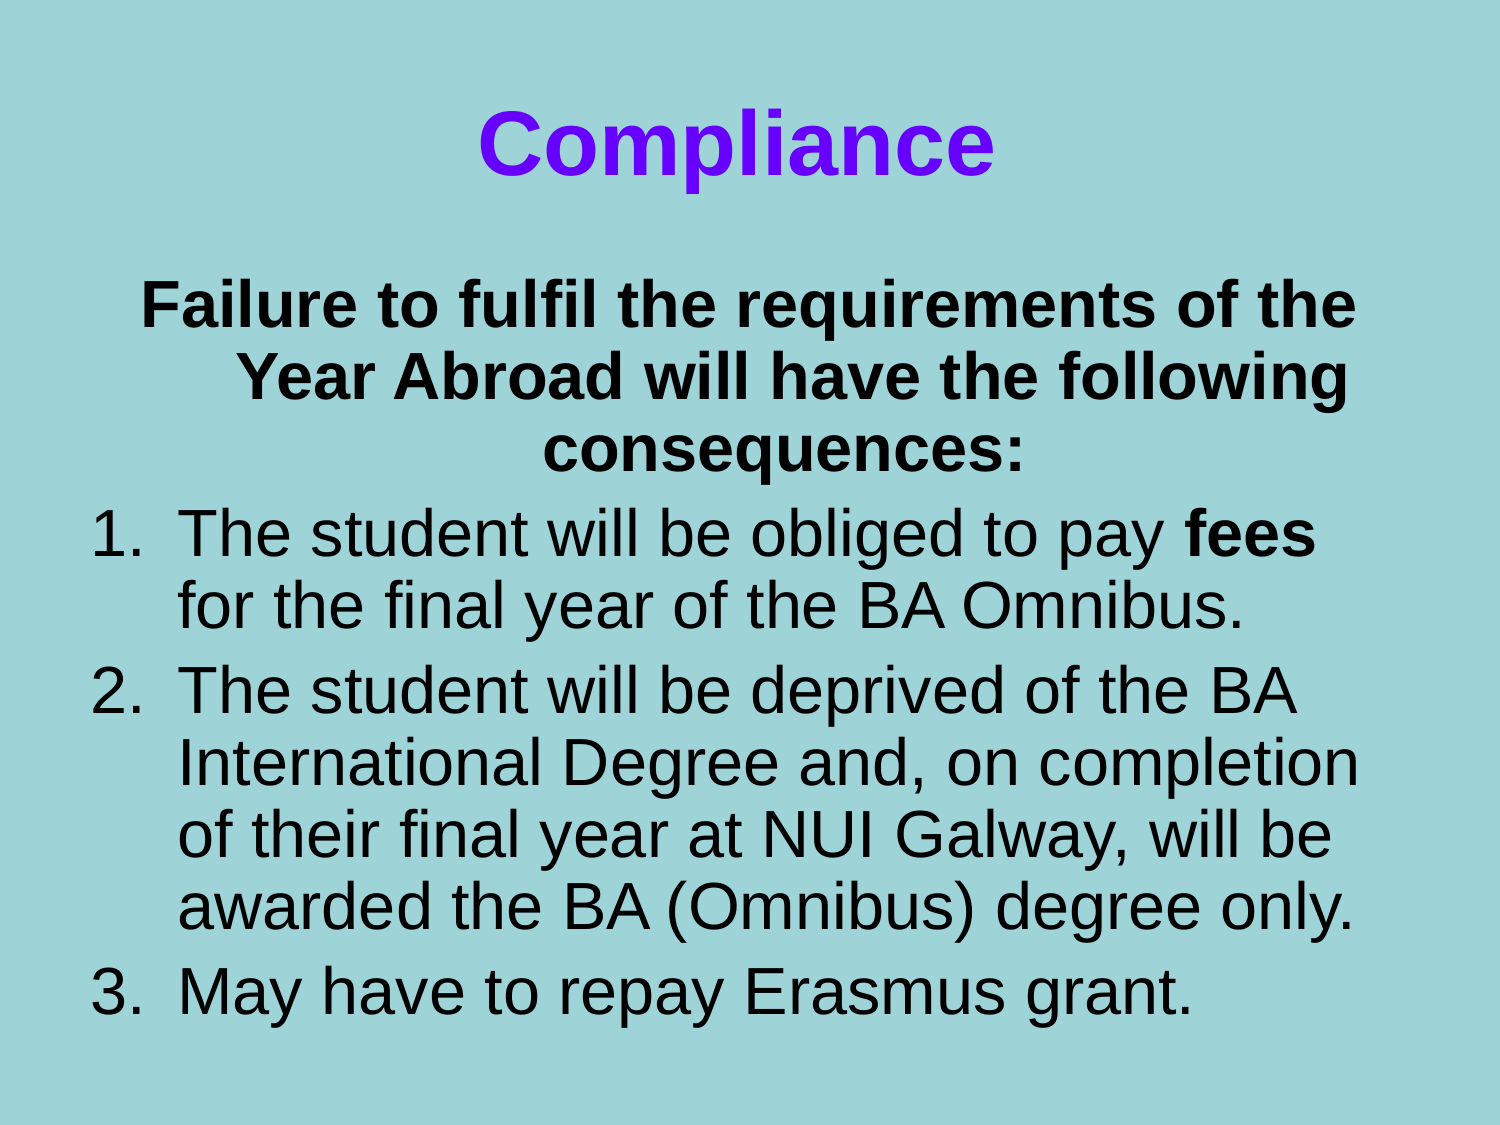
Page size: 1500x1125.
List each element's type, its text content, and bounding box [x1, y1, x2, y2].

list Failure to fulfil the requirements of the Year Abroad will have the following consequences: The student will be obliged to pay fees for the final year of the BA Omnibus. The student will be deprived of the BA International Degree and, on completion of their final year at NUI Galway, will be awarded the BA (Omnibus) degree only. May have to repay Erasmus grant. [74, 262, 1426, 1006]
title Compliance [74, 44, 1426, 233]
